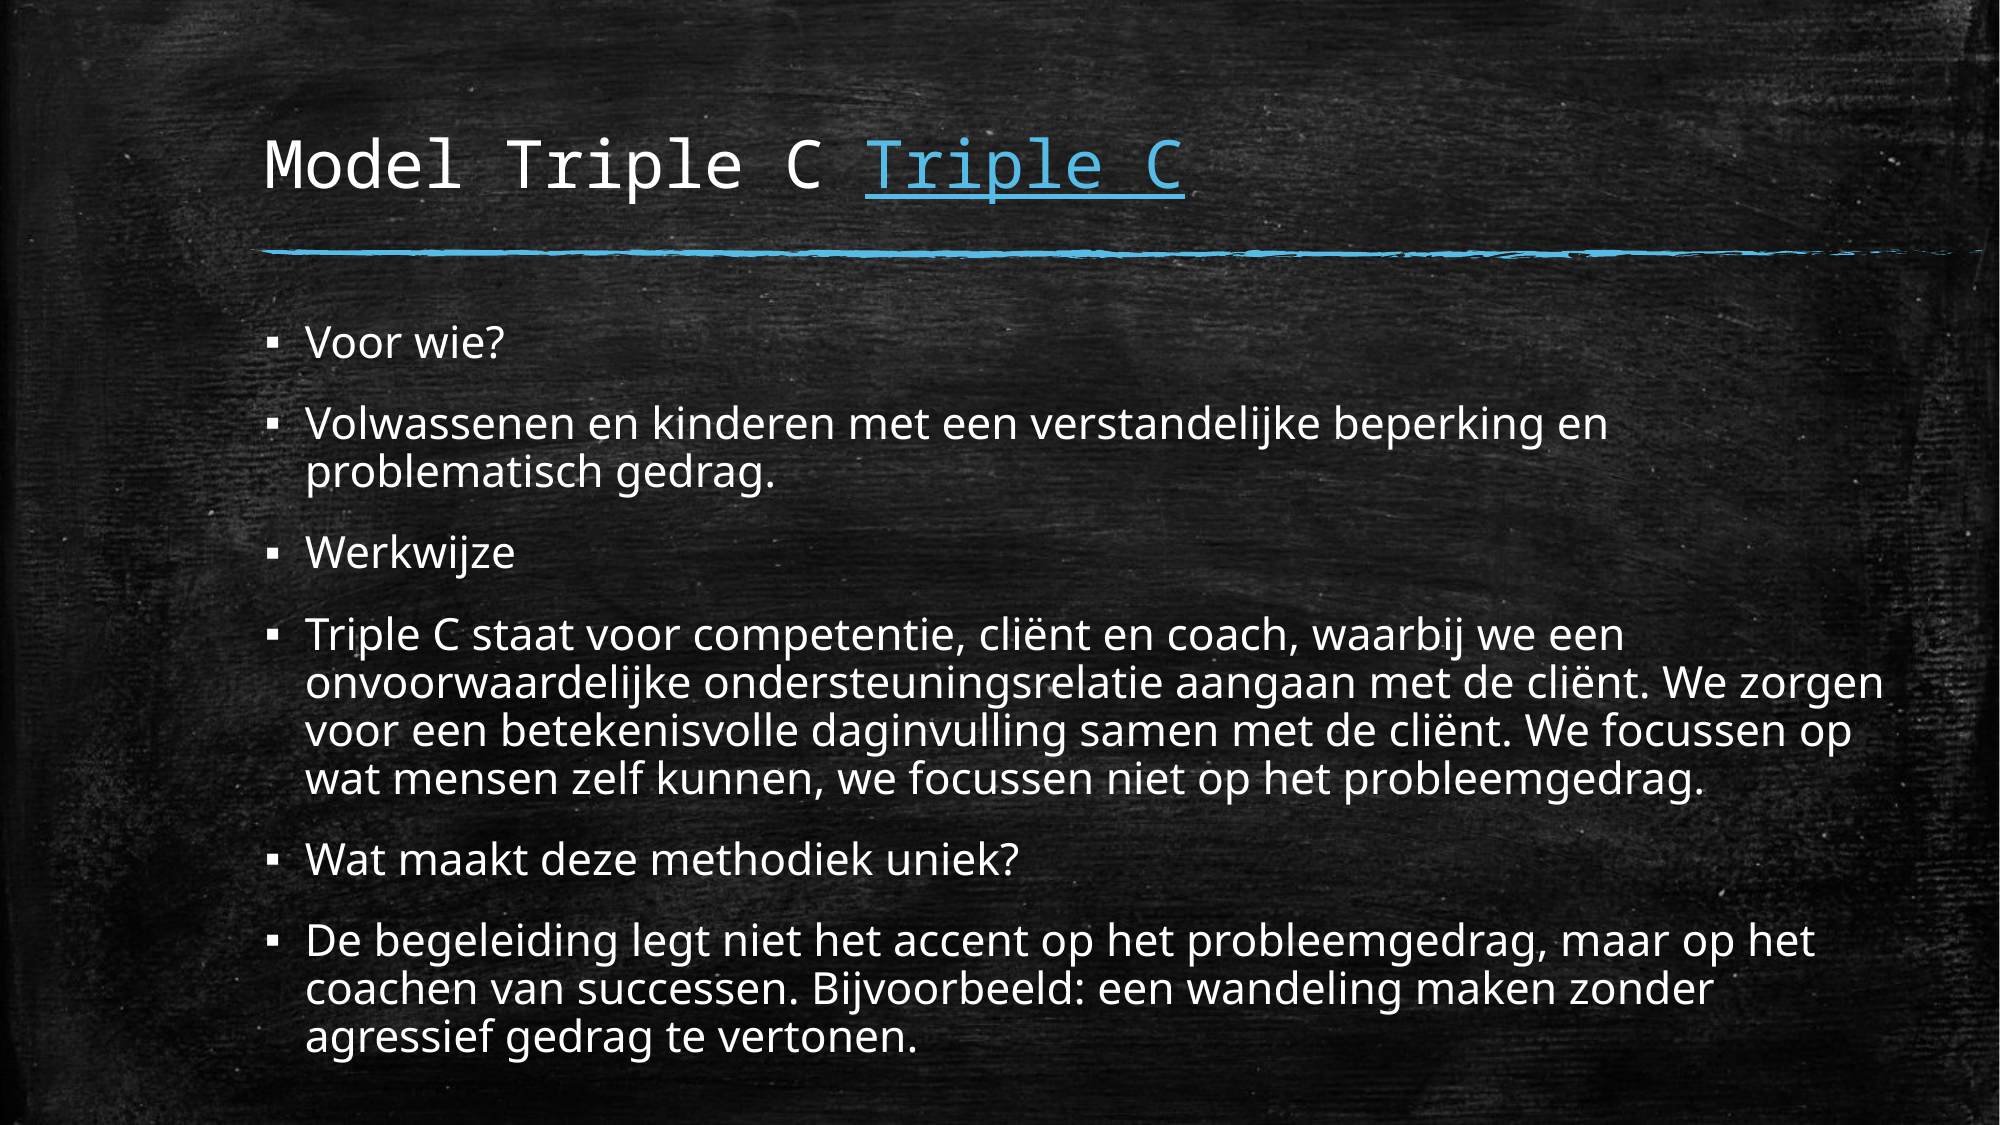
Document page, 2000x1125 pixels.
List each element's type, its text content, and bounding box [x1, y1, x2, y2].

list Voor wie? Volwassenen en kinderen met een verstandelijke beperking en problematisch gedrag. Werkwijze Triple C staat voor competentie, cliënt en coach, waarbij we een onvoorwaardelijke ondersteuningsrelatie aangaan met de cliënt. We zorgen voor een betekenisvolle daginvulling samen met de cliënt. We focussen op wat mensen zelf kunnen, we focussen niet op het probleemgedrag. Wat maakt deze methodiek uniek? De begeleiding legt niet het accent op het probleemgedrag, maar op het coachen van successen. Bijvoorbeeld: een wandeling maken zonder agressief gedrag te vertonen. [249, 312, 1922, 1125]
title Model Triple C Triple C [249, 45, 1750, 213]
